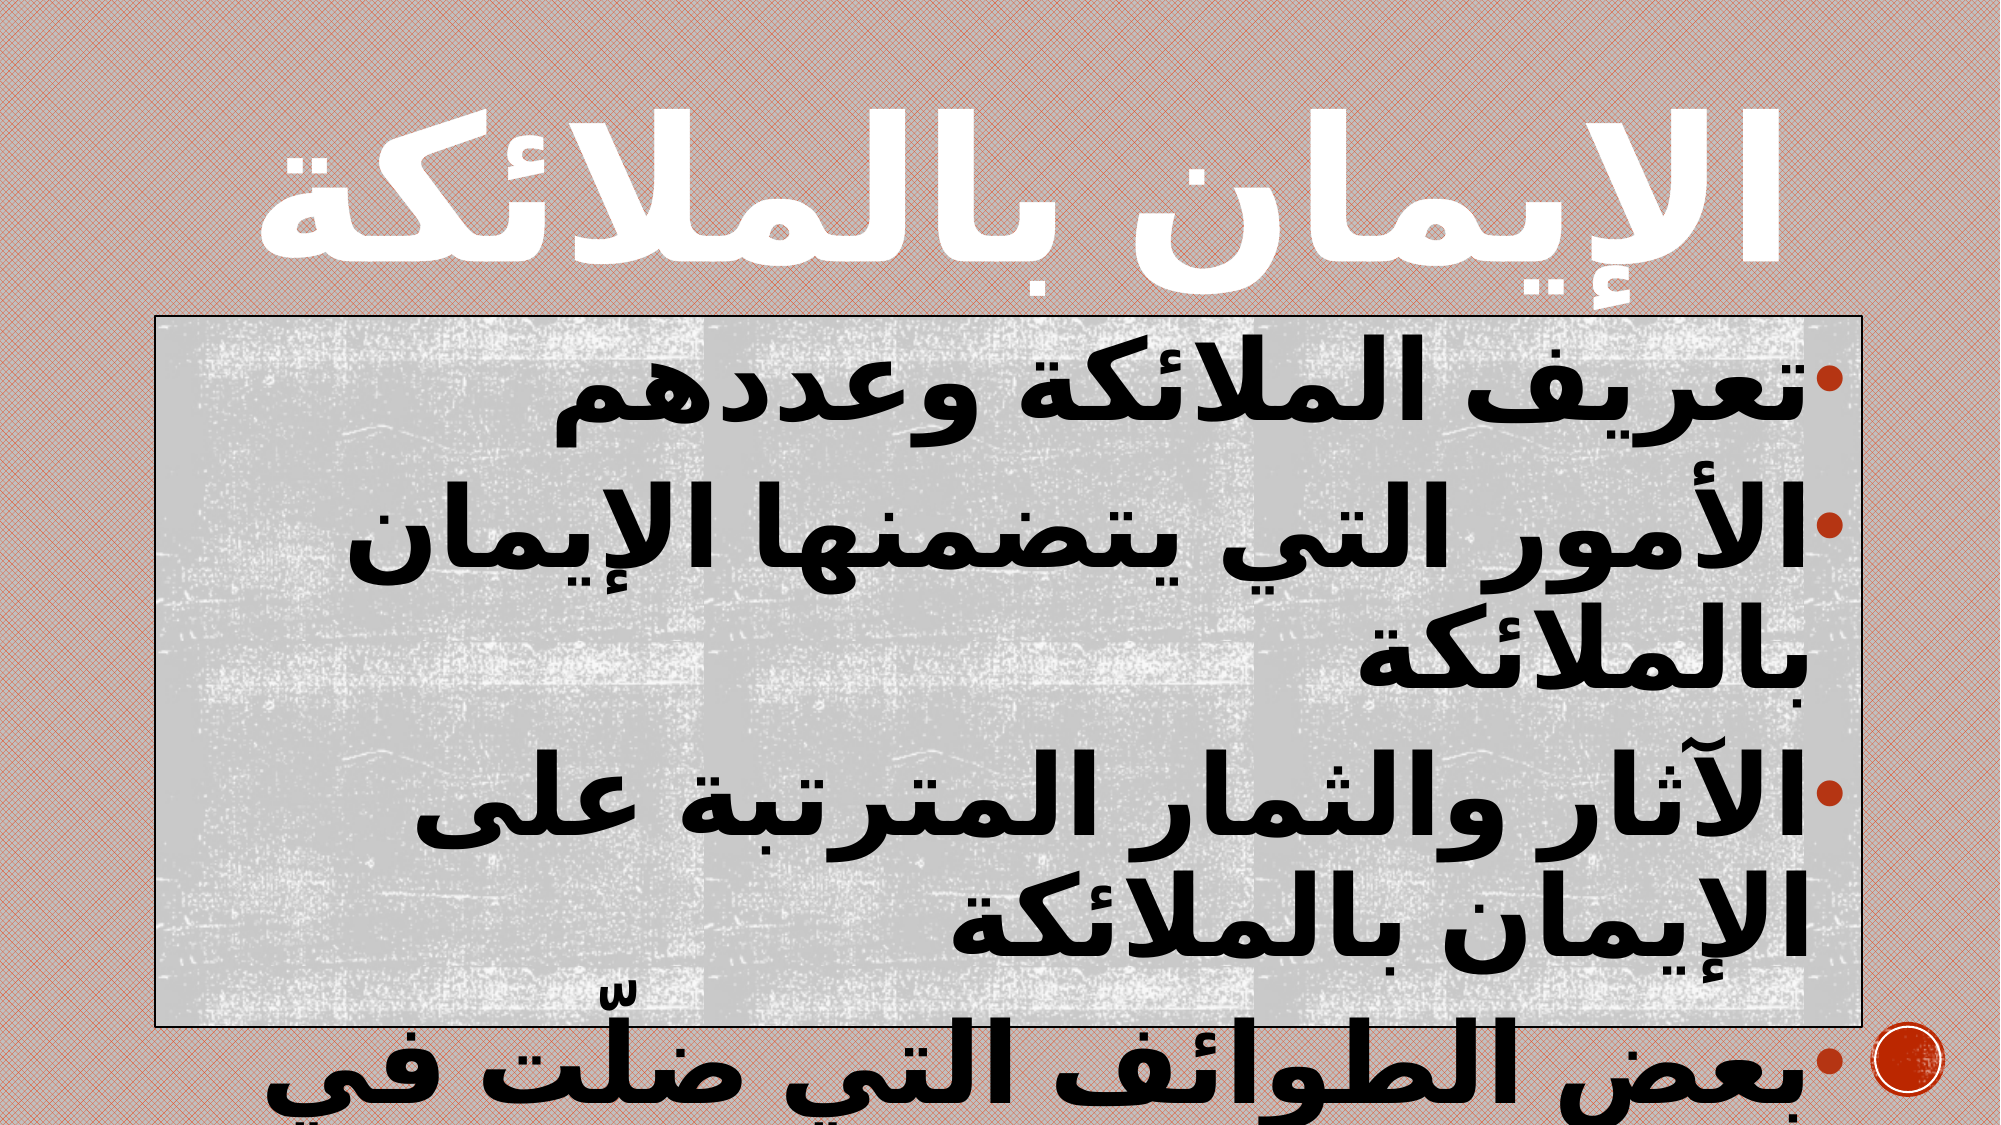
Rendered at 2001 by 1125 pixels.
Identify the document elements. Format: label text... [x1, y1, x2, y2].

list تعريف الملائكة وعددهم الأمور التي يتضمنها الإيمان بالملائكة الآثار والثمار المترتبة على الإيمان بالملائكة بعض الطوائف التي ضلّت في باب الملائكة [154, 315, 1863, 1028]
title الإيمان بالملائكة [232, 44, 1813, 315]
